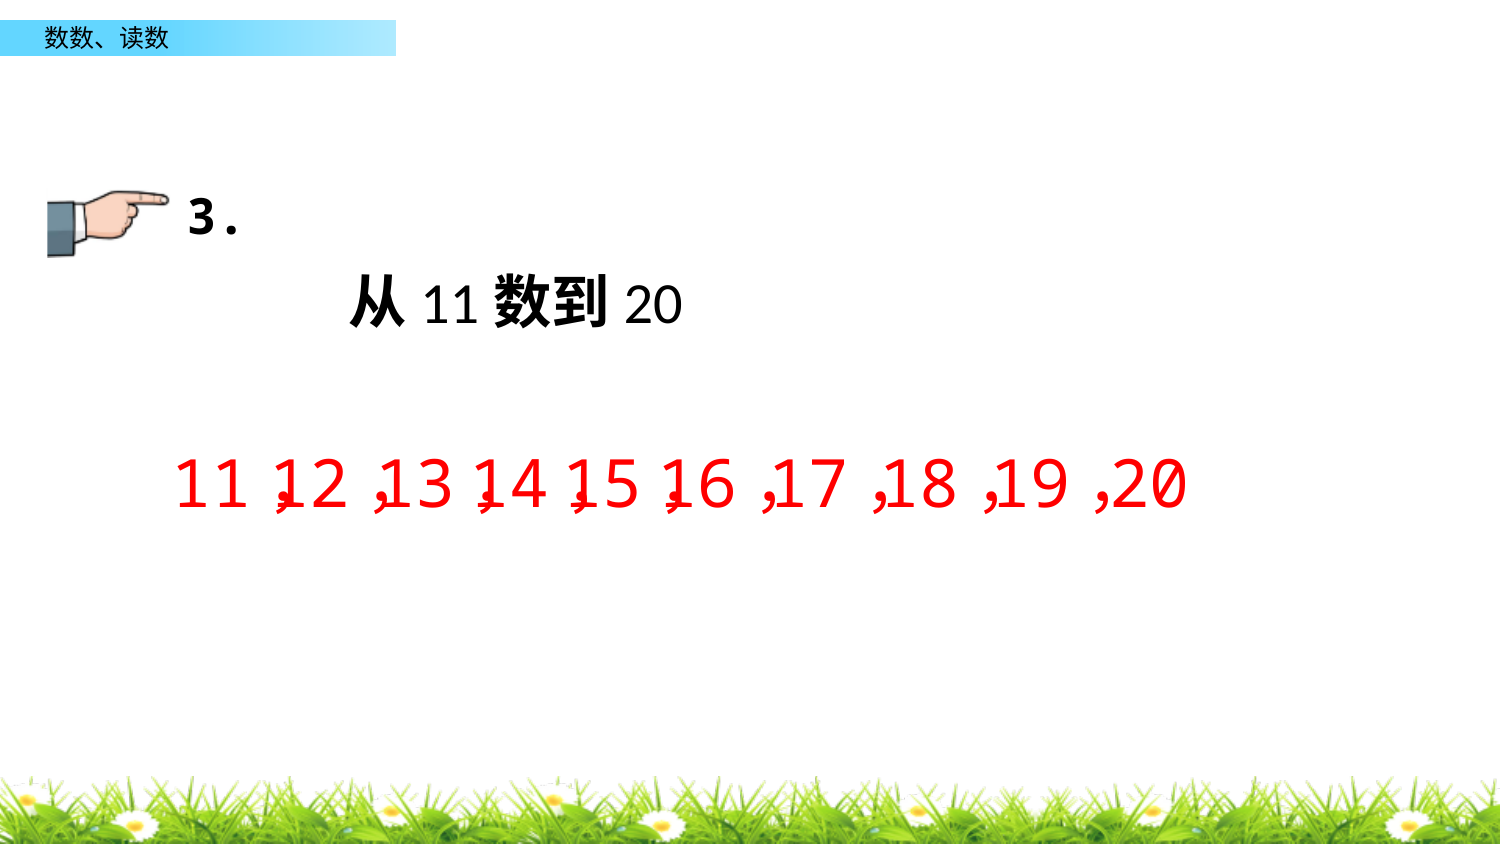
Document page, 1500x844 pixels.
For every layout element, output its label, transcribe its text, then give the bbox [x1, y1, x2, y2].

text_box 从11数到20 [333, 257, 698, 343]
picture [46, 188, 172, 259]
text_box 3. [171, 176, 262, 252]
text_box 12， [255, 433, 360, 529]
text_box 17， [753, 433, 864, 529]
text_box 14， [455, 433, 547, 529]
text_box 15， [547, 433, 642, 529]
text_box 20 [1094, 433, 1205, 529]
text_box 19， [976, 433, 1094, 529]
text_box 11， [156, 433, 255, 529]
text_box 16， [642, 433, 753, 529]
picture [0, 776, 1500, 844]
text_box 13， [360, 433, 455, 529]
text_box 18， [864, 433, 976, 529]
